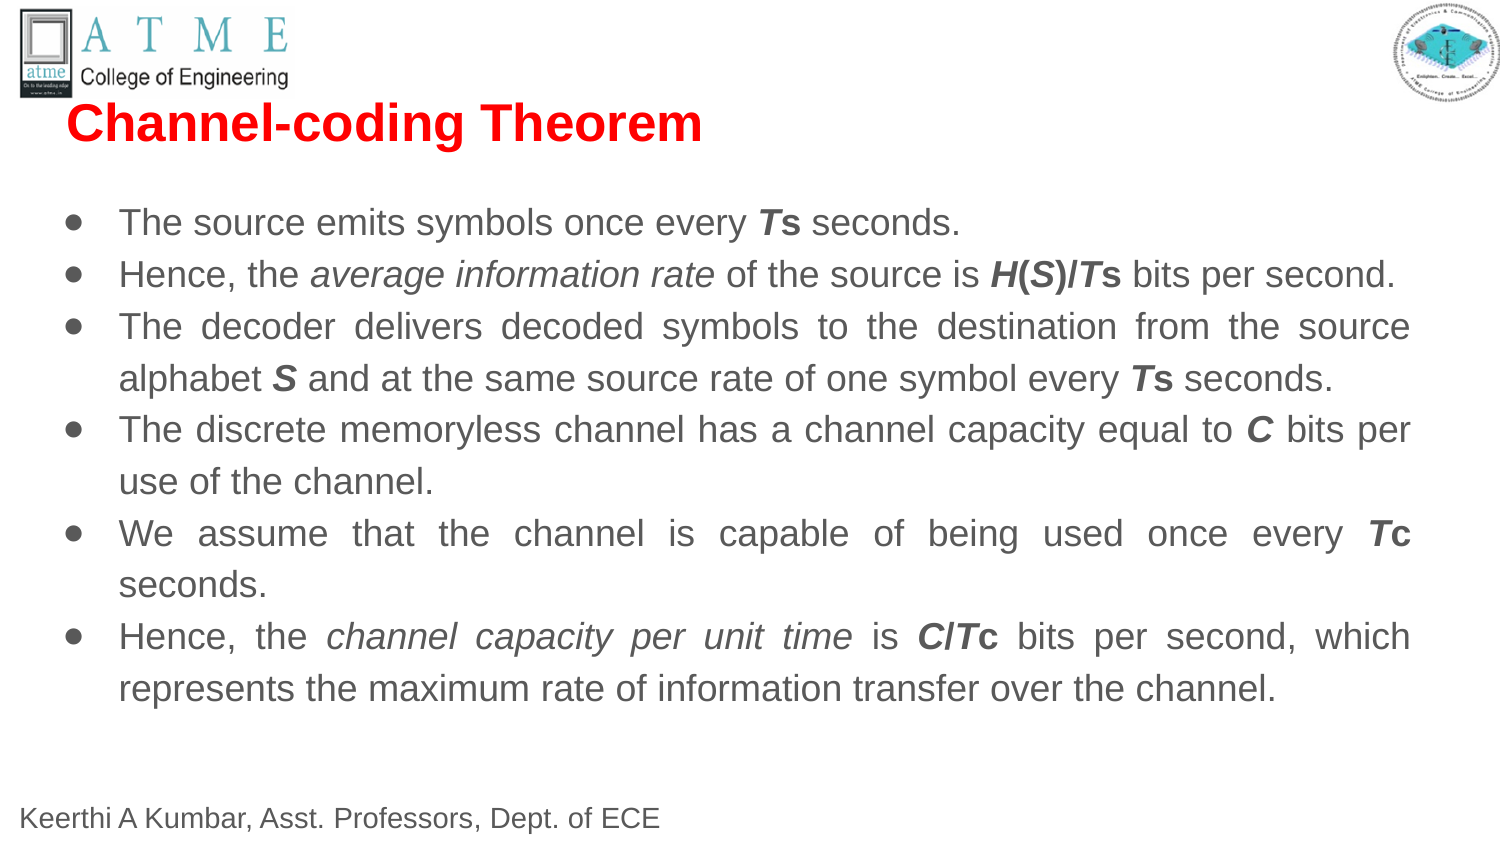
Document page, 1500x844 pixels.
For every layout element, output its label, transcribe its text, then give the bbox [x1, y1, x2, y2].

picture [1389, 1, 1500, 104]
picture [17, 6, 295, 99]
list The source emits symbols once every Ts seconds. Hence, the average information rate of the source is H(S)/Ts bits per second. The decoder delivers decoded symbols to the destination from the source alphabet S and at the same source rate of one symbol every Ts seconds. The discrete memoryless channel has a channel capacity equal to C bits per use of the channel. We assume that the channel is capable of being used once every Tc seconds. Hence, the channel capacity per unit time is C/Tc bits per second, which represents the maximum rate of information transfer over the channel. [28, 176, 1427, 778]
title Channel-coding Theorem [51, 72, 1449, 167]
